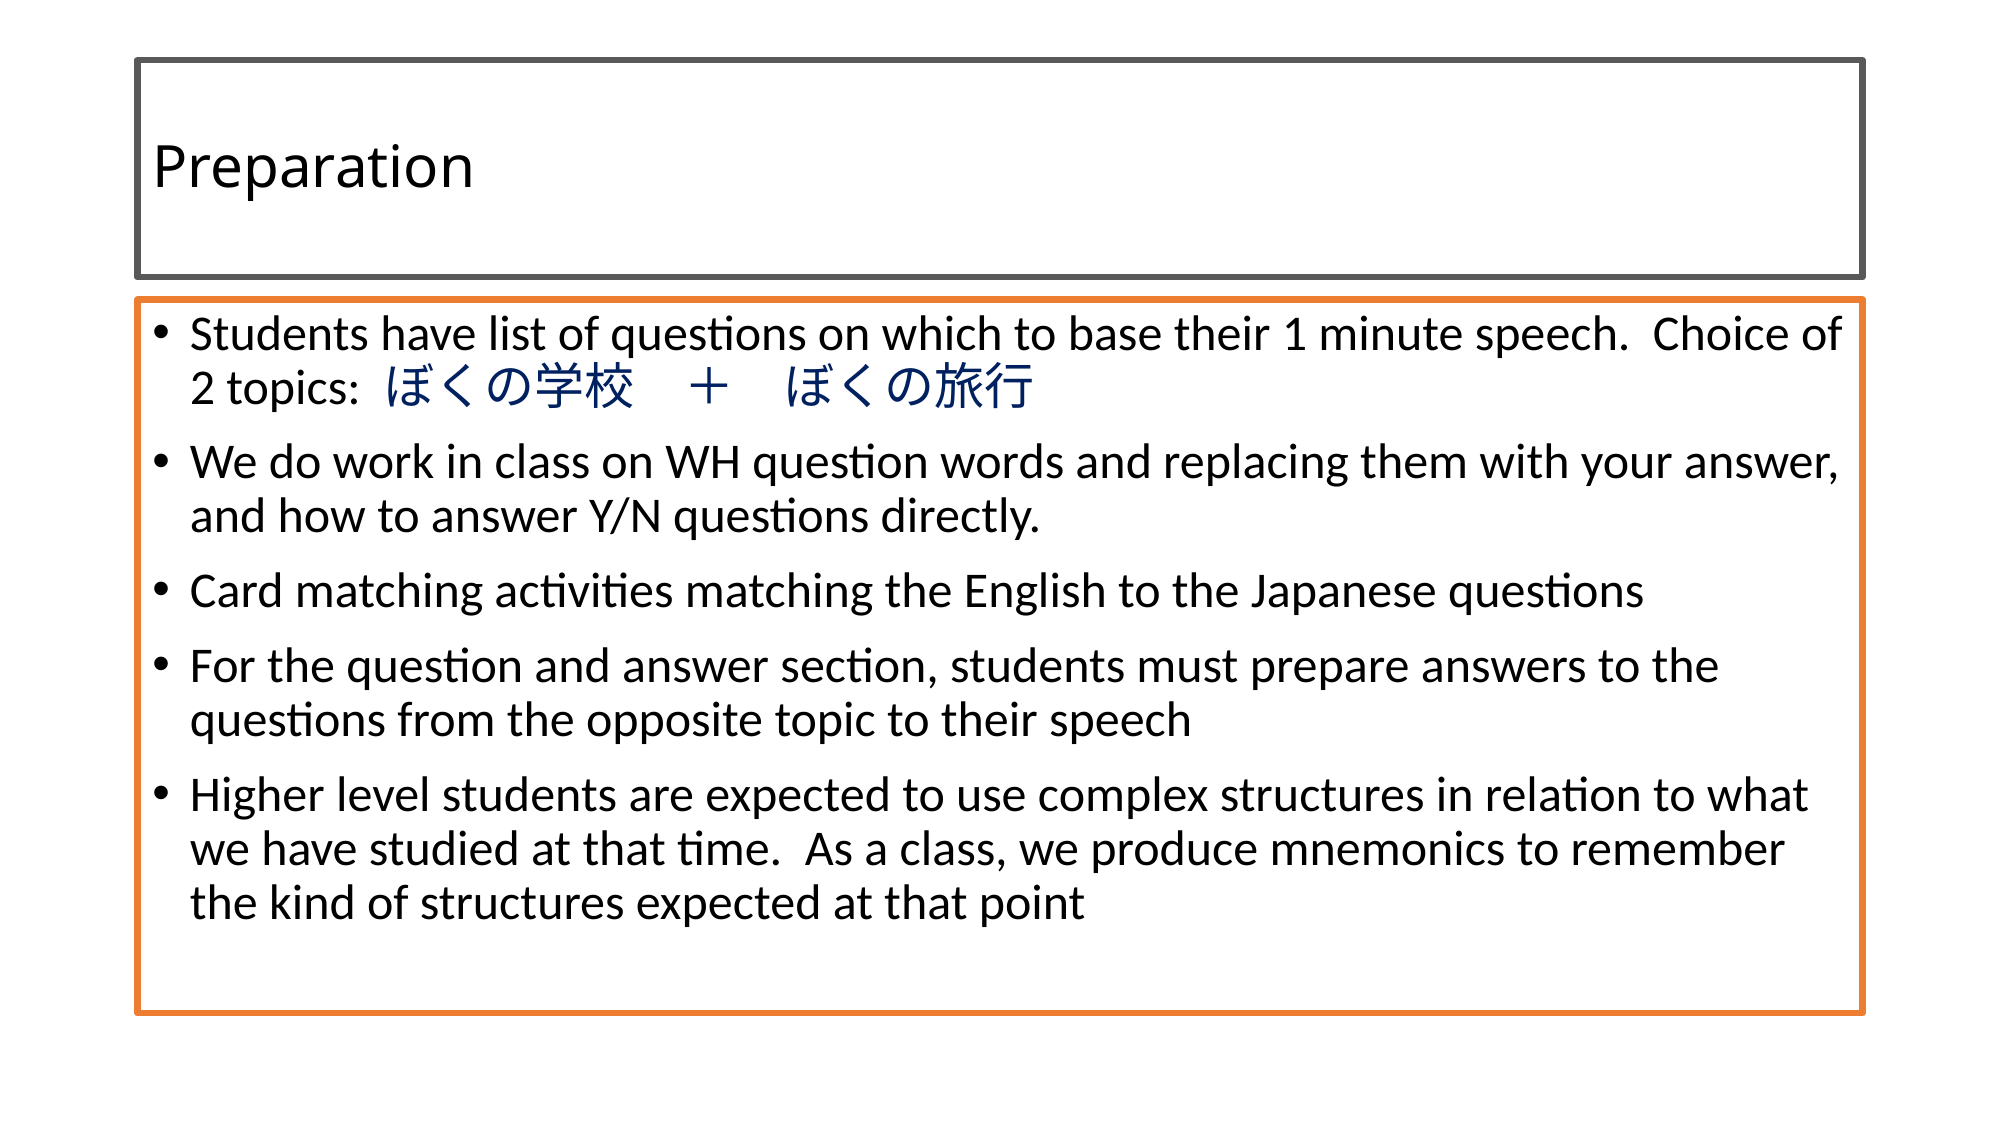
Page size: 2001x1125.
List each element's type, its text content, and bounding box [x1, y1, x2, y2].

list Students have list of questions on which to base their 1 minute speech. Choice of 2 topics: ぼくの学校 ＋ ぼくの旅行 We do work in class on WH question words and replacing them with your answer, and how to answer Y/N questions directly. Card matching activities matching the English to the Japanese questions For the question and answer section, students must prepare answers to the questions from the opposite topic to their speech Higher level students are expected to use complex structures in relation to what we have studied at that time. As a class, we produce mnemonics to remember the kind of structures expected at that point [137, 299, 1863, 1014]
title Preparation [137, 59, 1863, 278]
